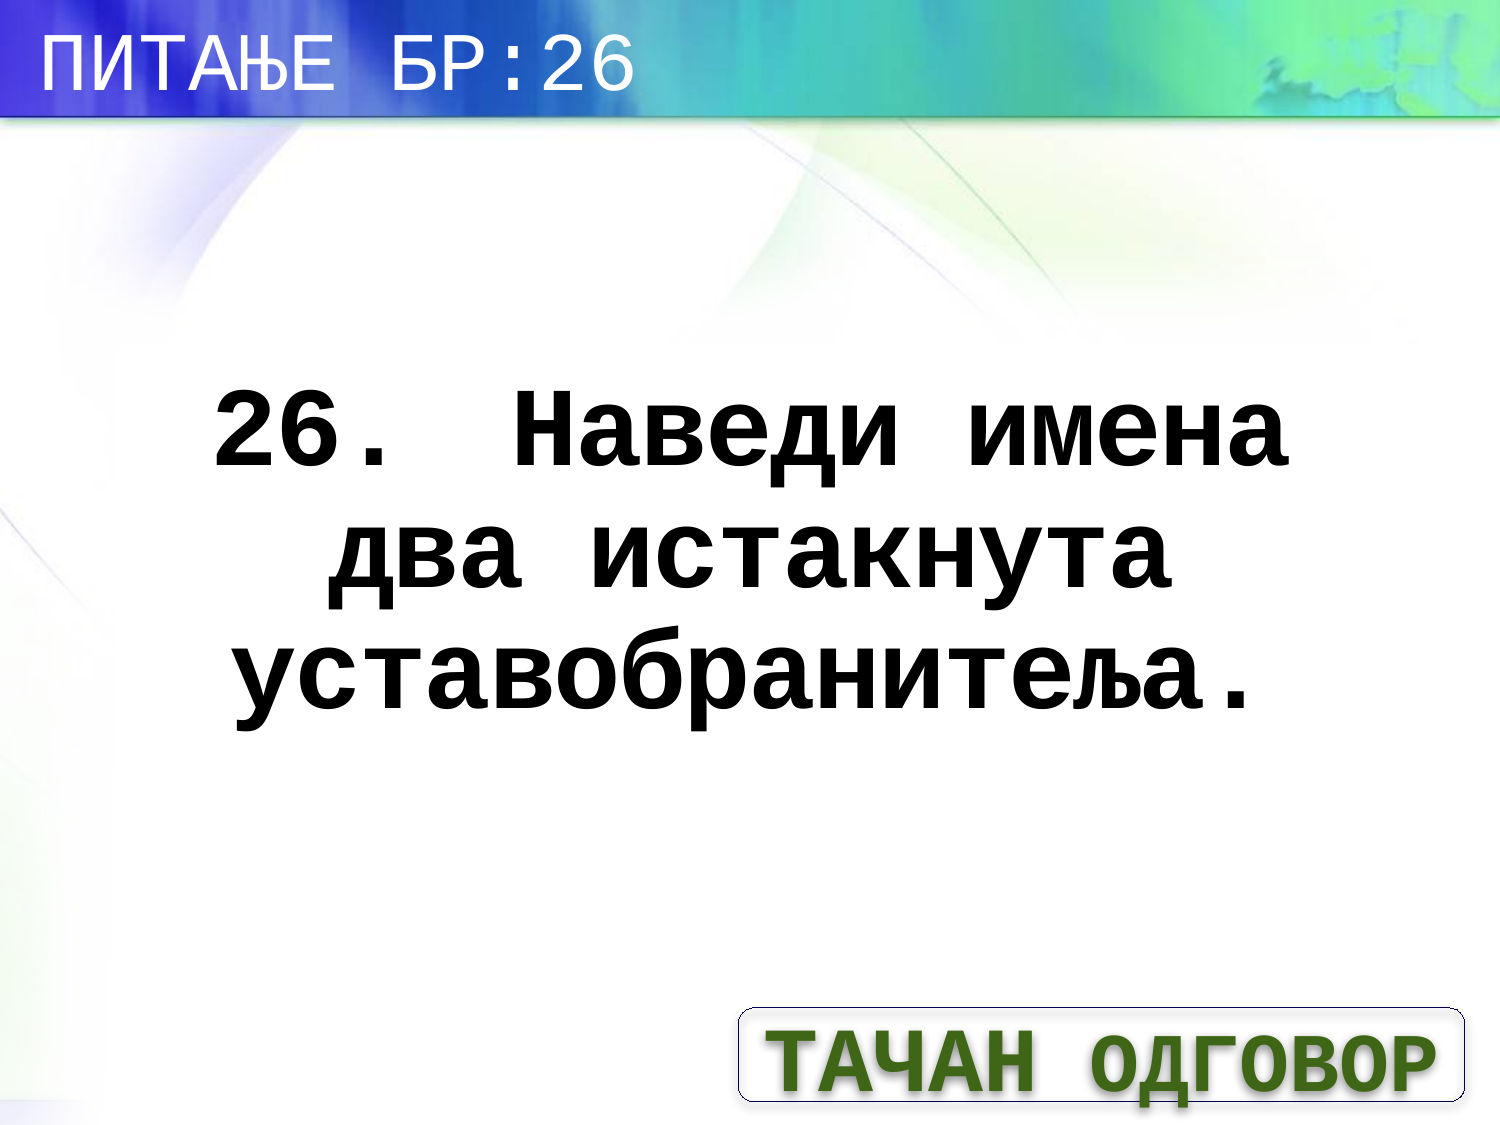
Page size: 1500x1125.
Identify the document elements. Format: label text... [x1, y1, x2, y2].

text_box ПИТАЊЕ БР:26 [23, 0, 692, 115]
text_box ТАЧАН ОДГОВОР [738, 1007, 1465, 1102]
picture [0, 0, 1500, 1125]
title 26. Наведи имена два истакнута уставобранитеља. [93, 152, 1407, 950]
